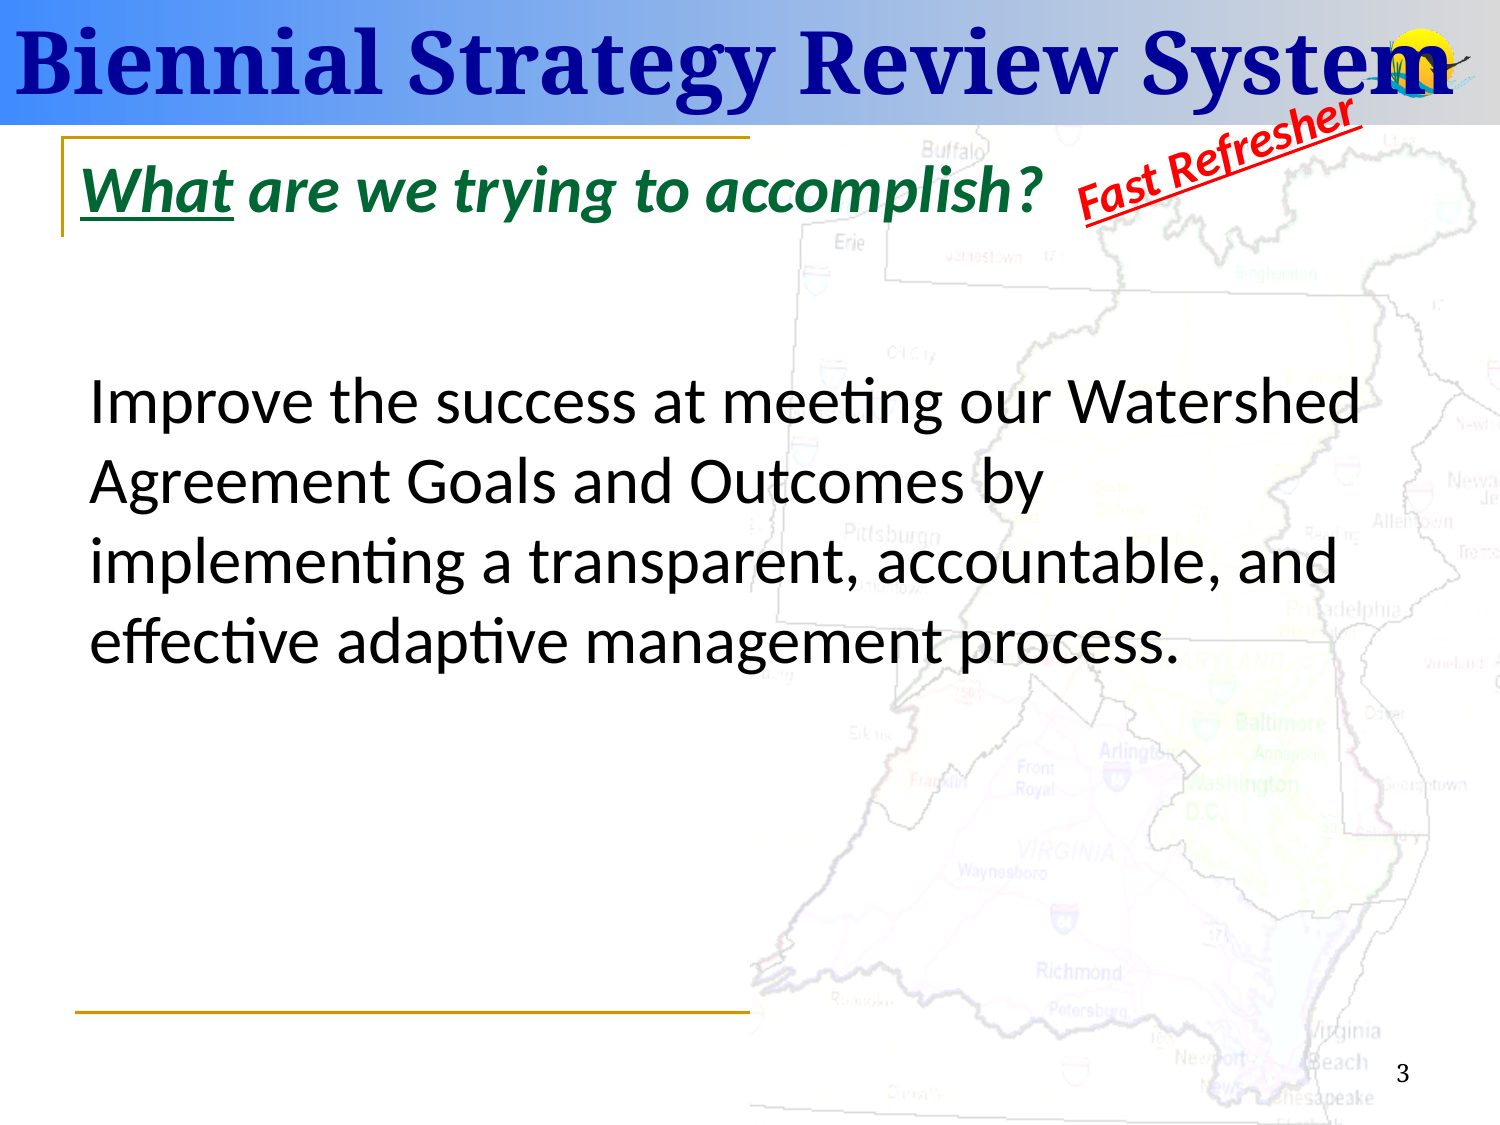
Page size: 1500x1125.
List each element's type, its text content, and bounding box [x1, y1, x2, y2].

text_box Improve the success at meeting our Watershed Agreement Goals and Outcomes by implementing a transparent, accountable, and effective adaptive management process. [74, 349, 1413, 685]
text_box What are we trying to accomplish? [64, 138, 1359, 263]
text_box Biennial Strategy Review System [0, 0, 1500, 120]
slide_number 3 [1074, 1023, 1426, 1100]
text_box Fast Refresher [1050, 62, 1381, 244]
